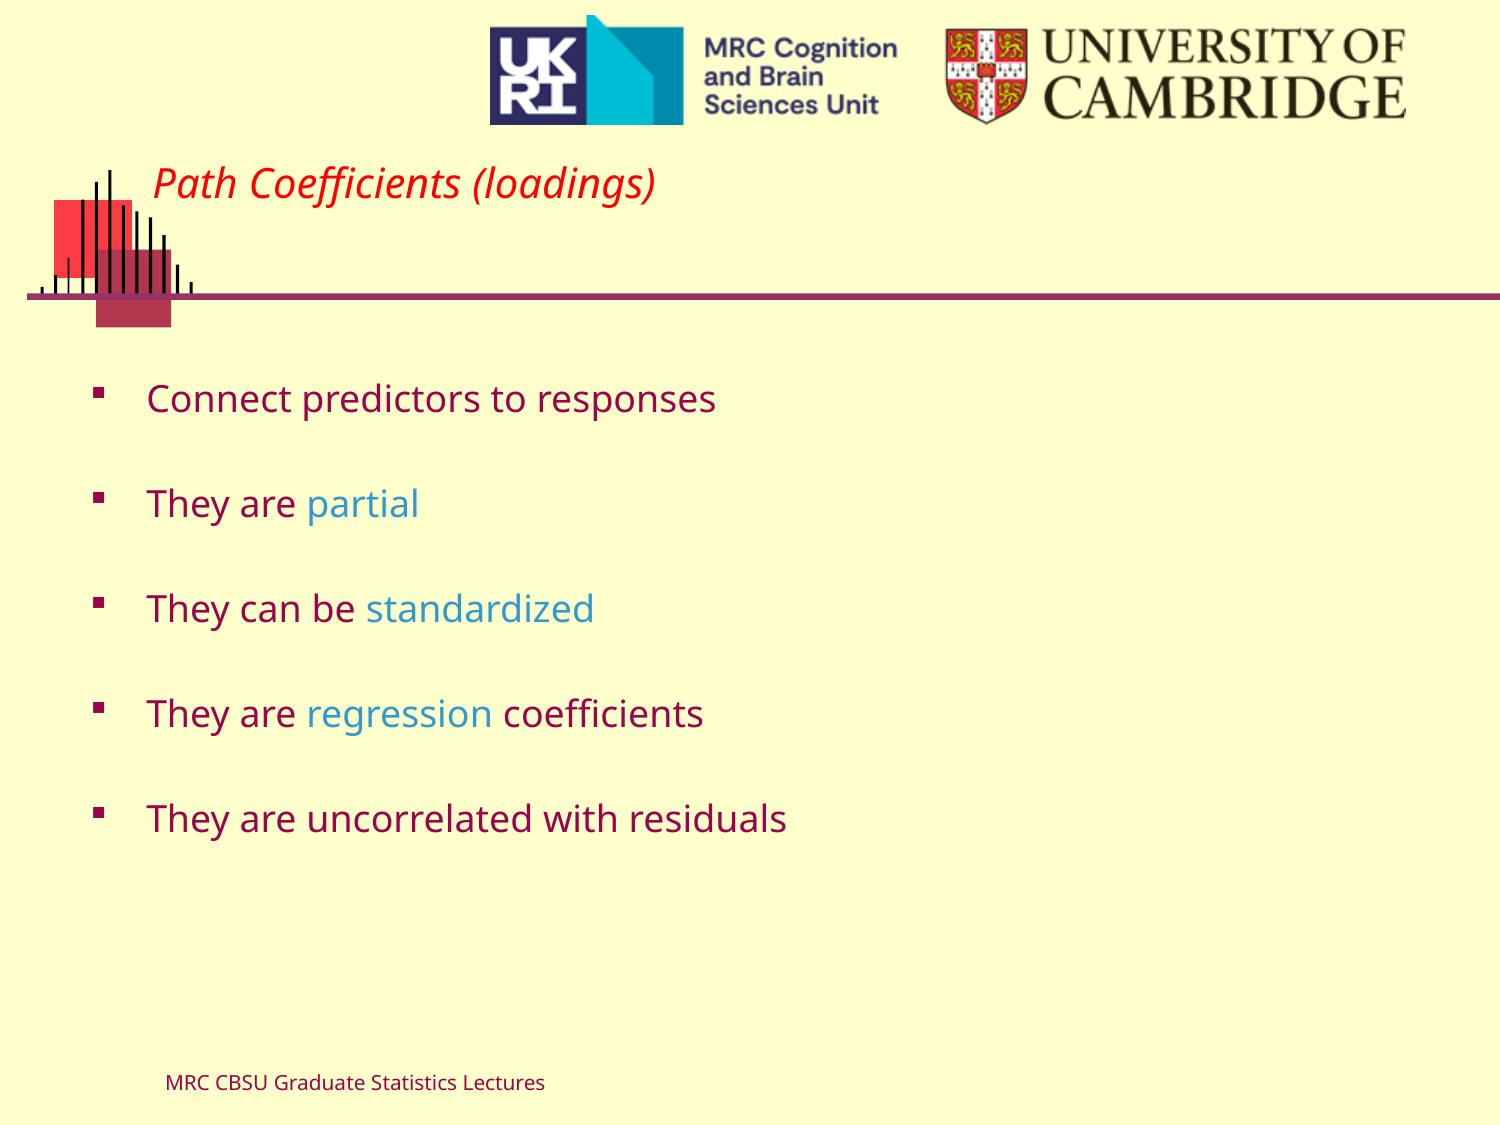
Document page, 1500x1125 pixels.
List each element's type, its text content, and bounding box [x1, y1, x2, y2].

list Connect predictors to responses They are partial They can be standardized They are regression coefficients They are uncorrelated with residuals [75, 262, 1425, 1038]
footer MRC CBSU Graduate Statistics Lectures [149, 1062, 988, 1101]
picture [490, 15, 1406, 125]
title Path Coefficients (loadings) [137, 137, 988, 233]
